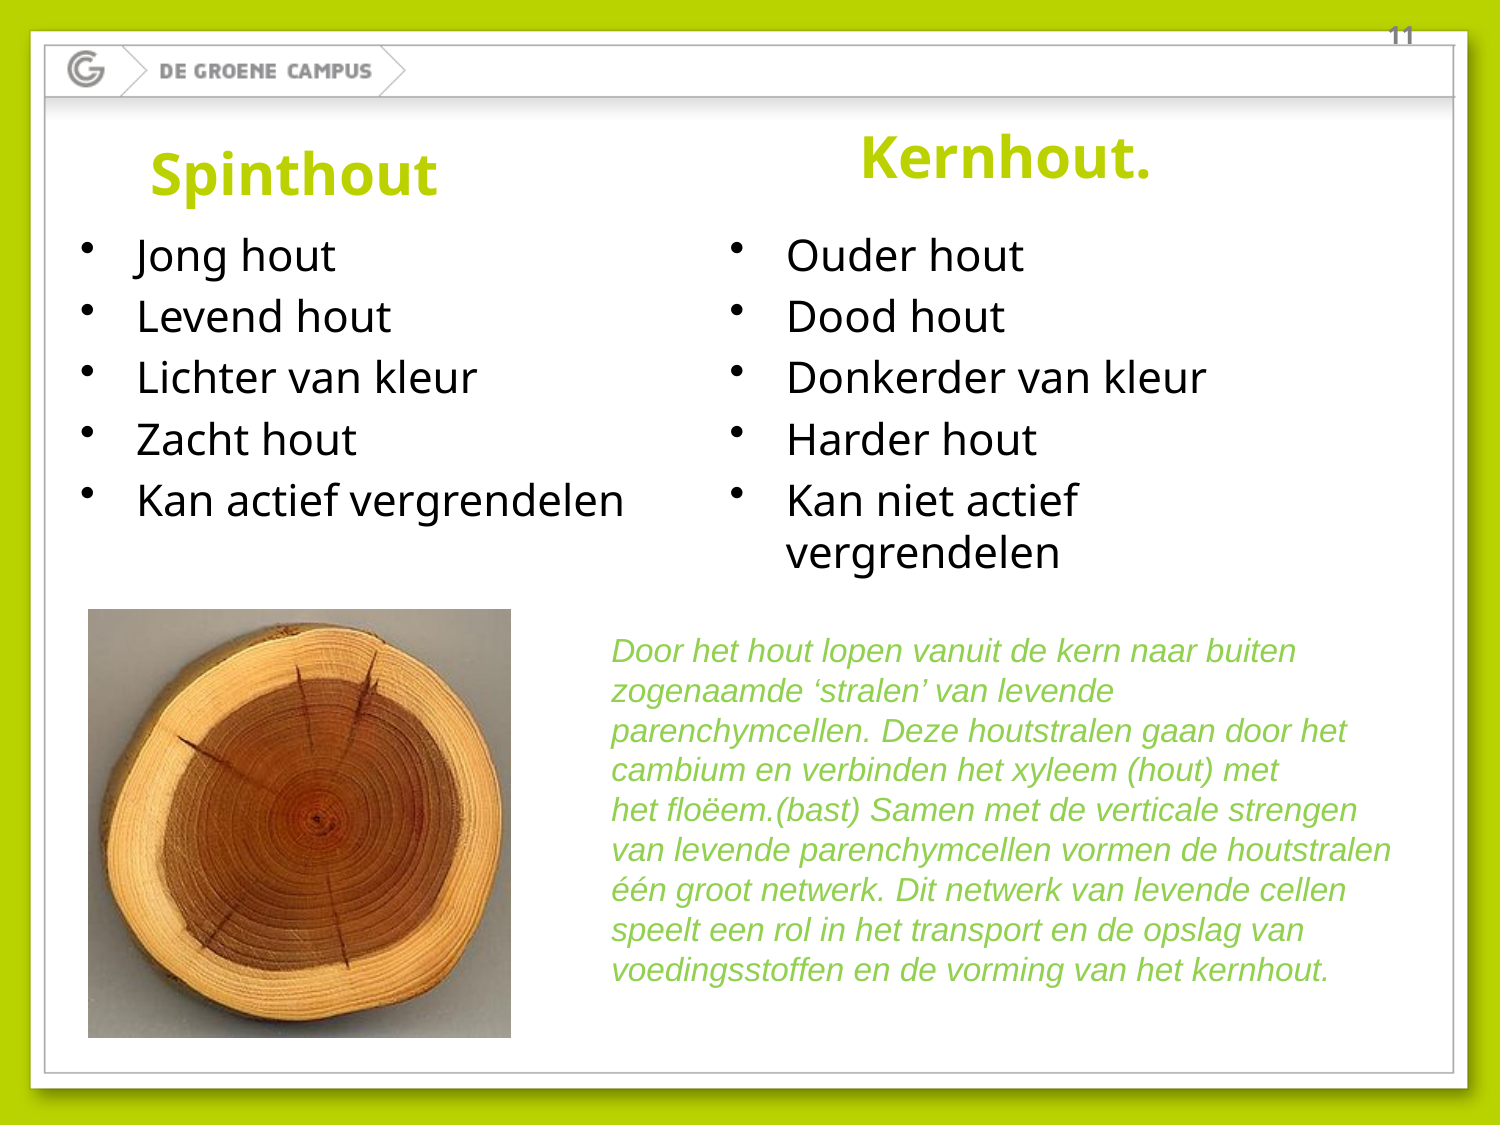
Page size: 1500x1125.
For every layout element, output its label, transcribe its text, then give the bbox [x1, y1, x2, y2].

slide_number 11 [1080, 11, 1431, 91]
list Ouder hout Dood hout Donkerder van kleur Harder hout Kan niet actief vergrendelen [714, 219, 1341, 621]
text_box Spinthout [135, 125, 525, 219]
picture [0, 0, 1500, 1125]
list Jong hout Levend hout Lichter van kleur Zacht hout Kan actief vergrendelen [64, 219, 691, 895]
title Kernhout. [844, 101, 1223, 209]
text_box Door het hout lopen vanuit de kern naar buiten zogenaamde ‘stralen’ van levende parenchymcellen. Deze houtstralen gaan door het cambium en verbinden het xyleem (hout) met het floëem.(bast) Samen met de verticale strengen van levende parenchymcellen vormen de houtstralen één groot netwerk. Dit netwerk van levende cellen speelt een rol in het transport en de opslag van voedingsstoffen en de vorming van het kernhout. [596, 621, 1424, 996]
